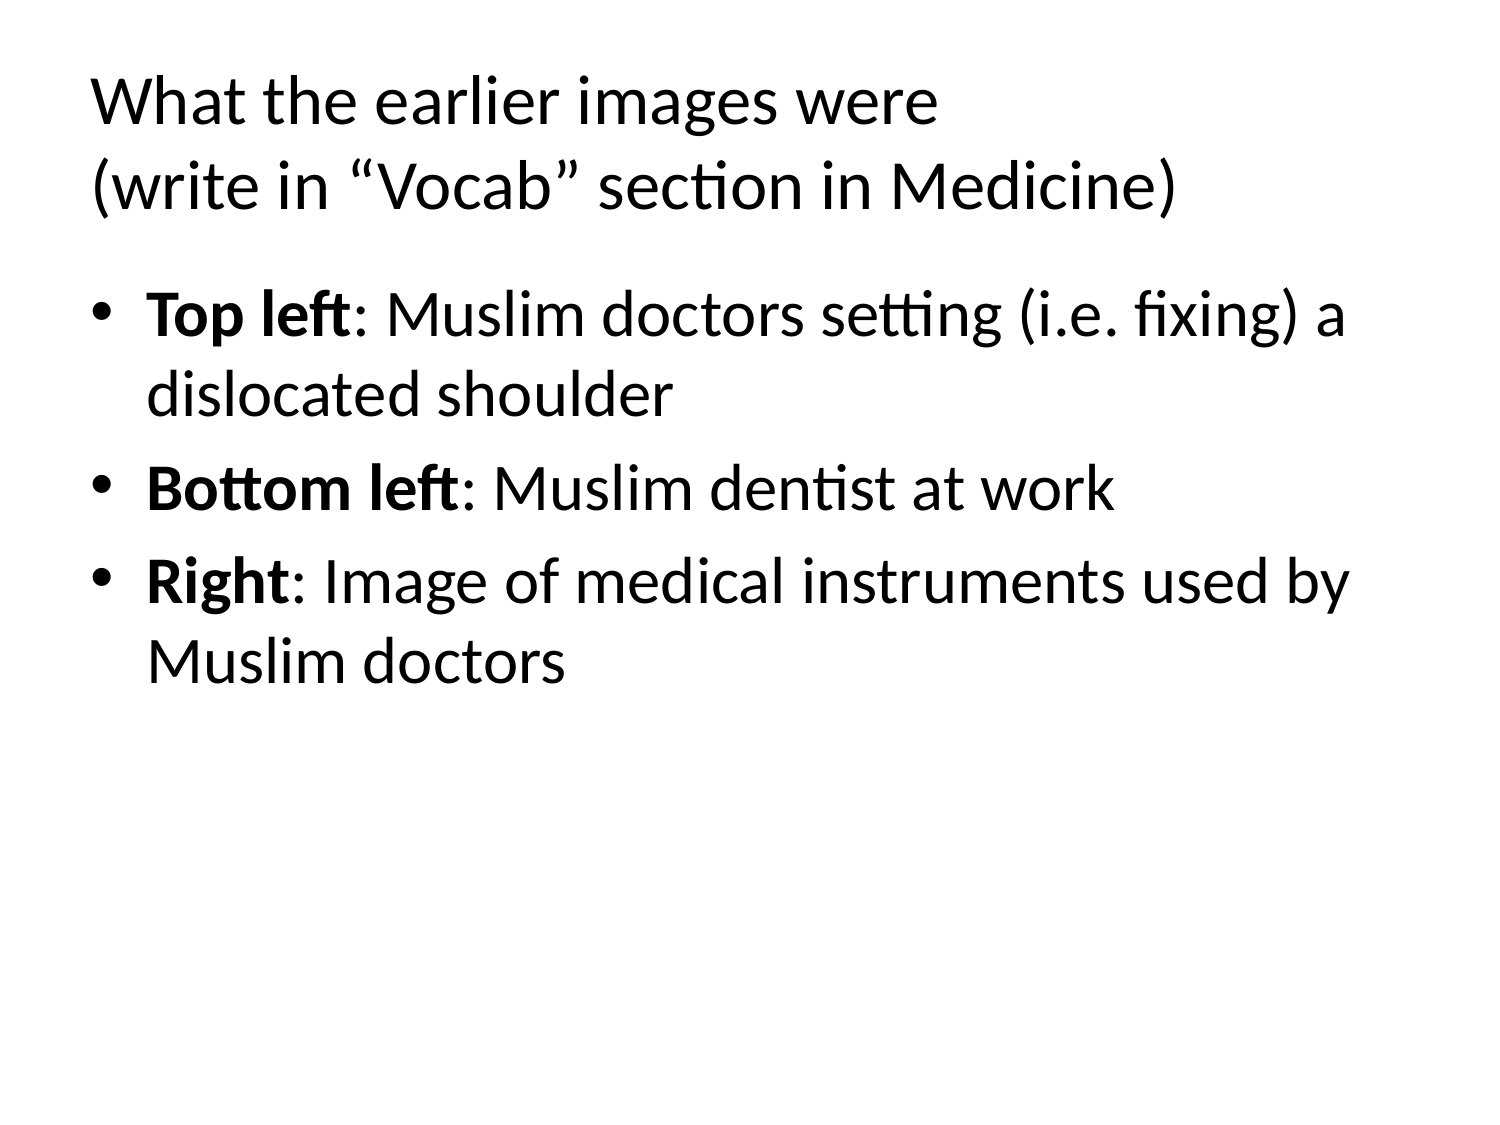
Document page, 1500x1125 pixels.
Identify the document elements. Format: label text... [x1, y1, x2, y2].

title What the earlier images were (write in “Vocab” section in Medicine) [75, 45, 1425, 233]
list Top left: Muslim doctors setting (i.e. fixing) a dislocated shoulder Bottom left: Muslim dentist at work Right: Image of medical instruments used by Muslim doctors [75, 262, 1425, 1005]
